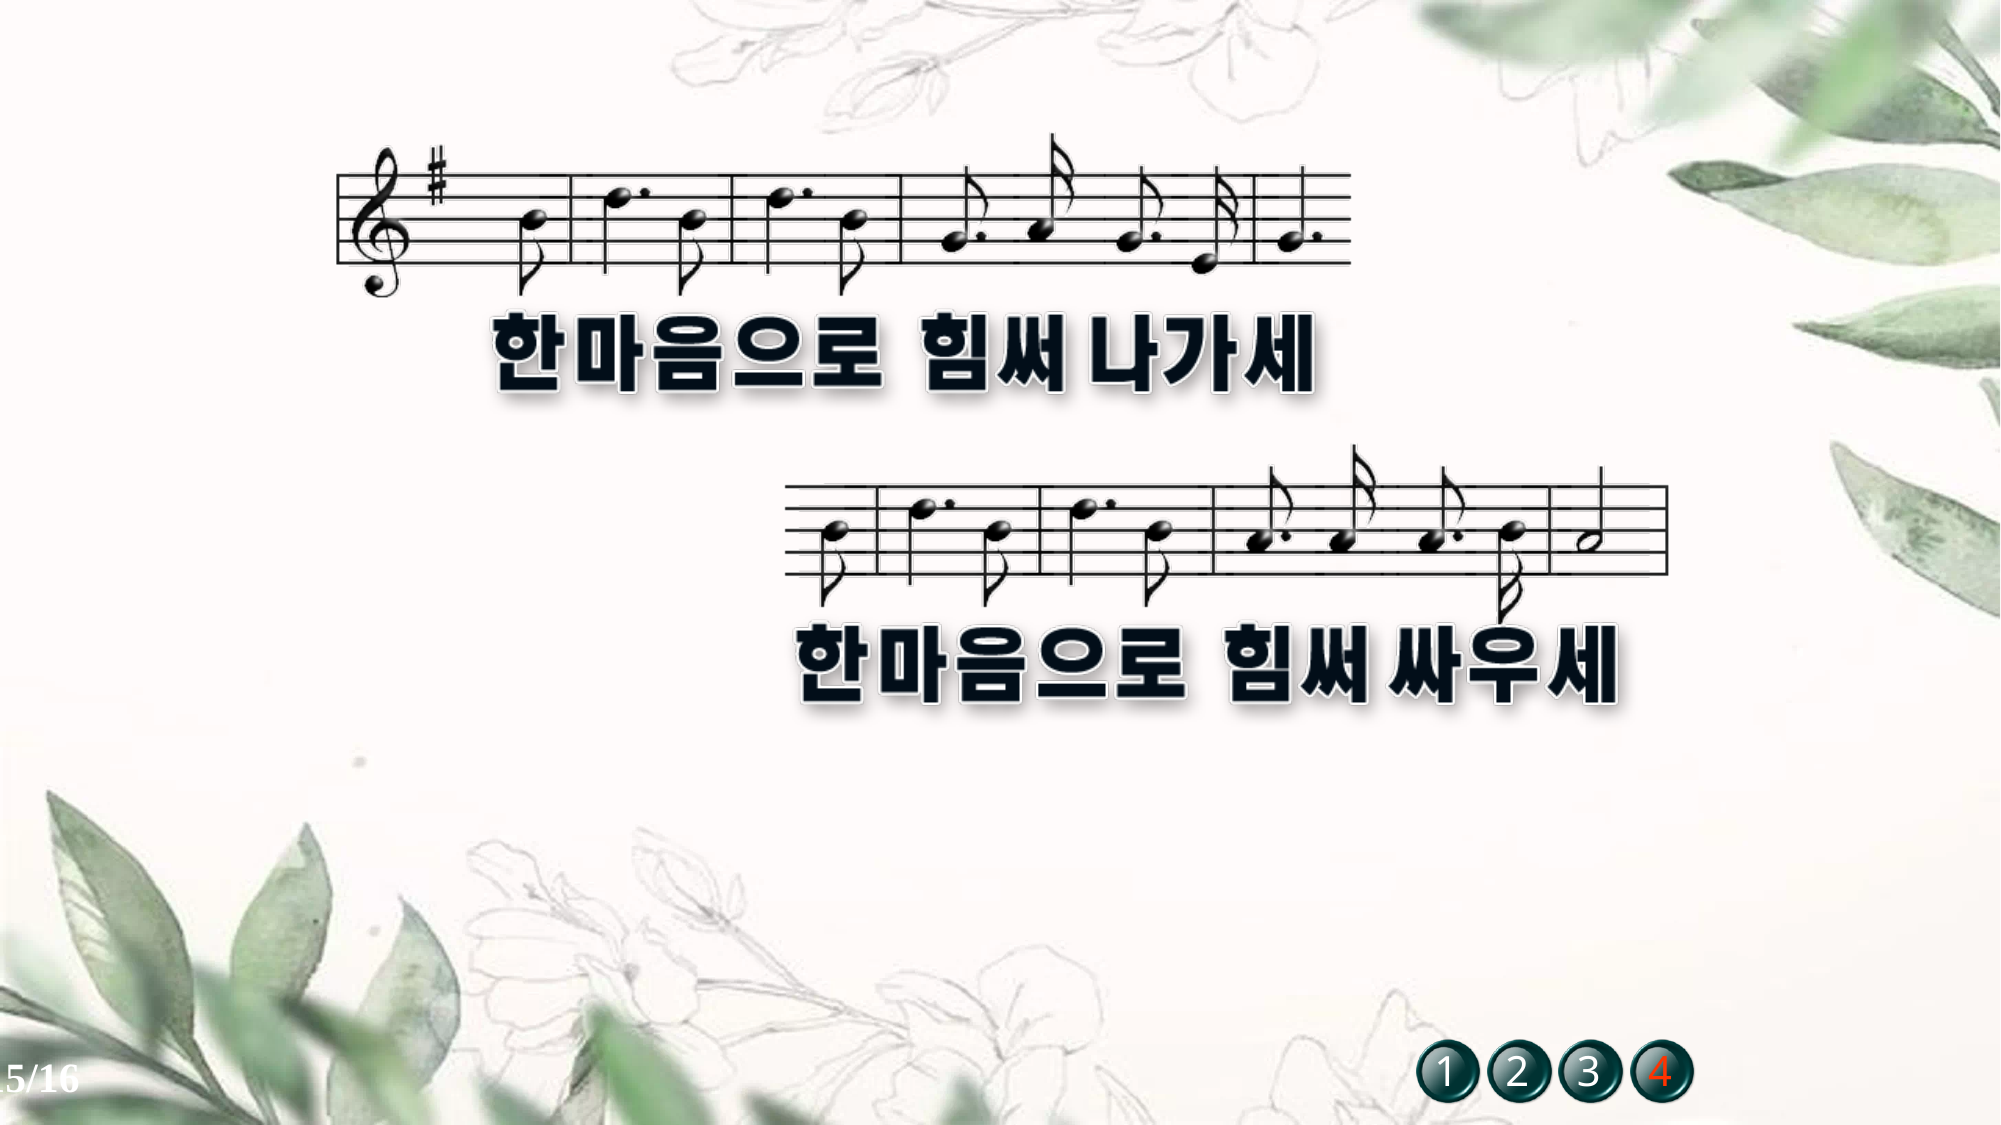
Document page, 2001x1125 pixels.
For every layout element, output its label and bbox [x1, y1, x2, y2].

text_box [1484, 1035, 1555, 1106]
text_box [1413, 1035, 1484, 1106]
text_box [1627, 1035, 1697, 1106]
text_box [1555, 1035, 1626, 1106]
picture [0, 0, 2001, 1125]
